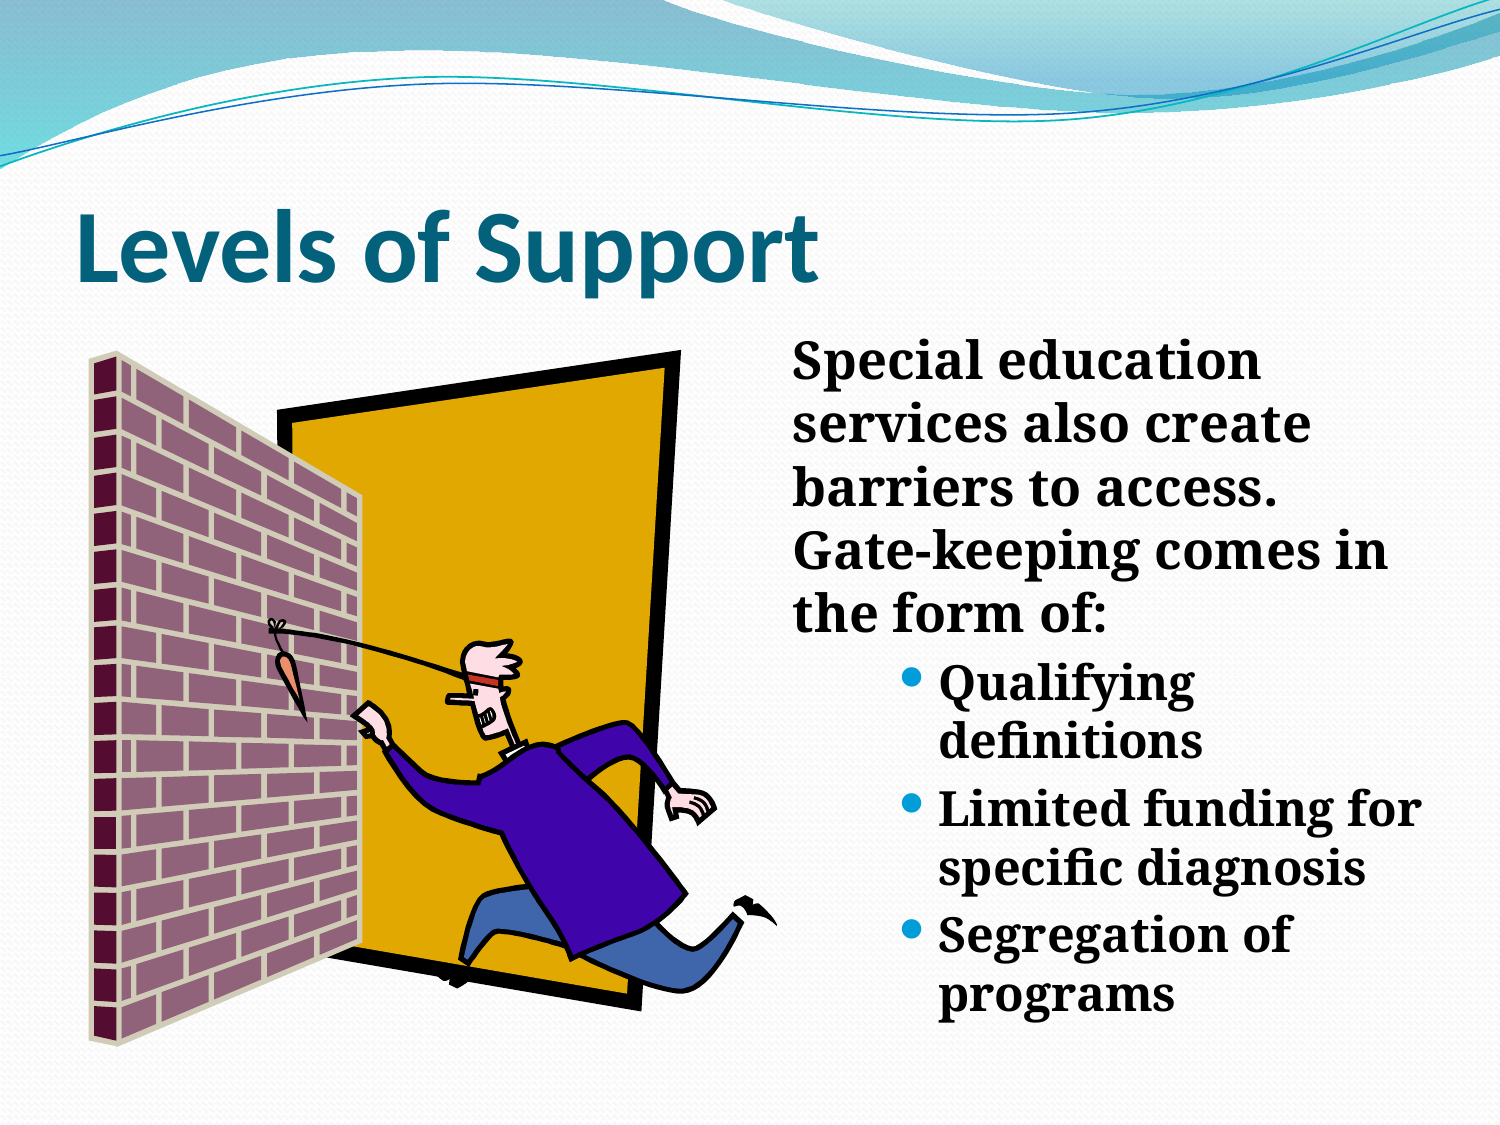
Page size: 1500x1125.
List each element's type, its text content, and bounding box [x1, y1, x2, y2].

title Levels of Support [75, 115, 1425, 303]
list Special education services also create barriers to access. Gate-keeping comes in the form of: Qualifying definitions Limited funding for specific diagnosis Segregation of programs [778, 319, 1441, 1048]
picture [88, 349, 779, 1048]
list [75, 314, 738, 1043]
